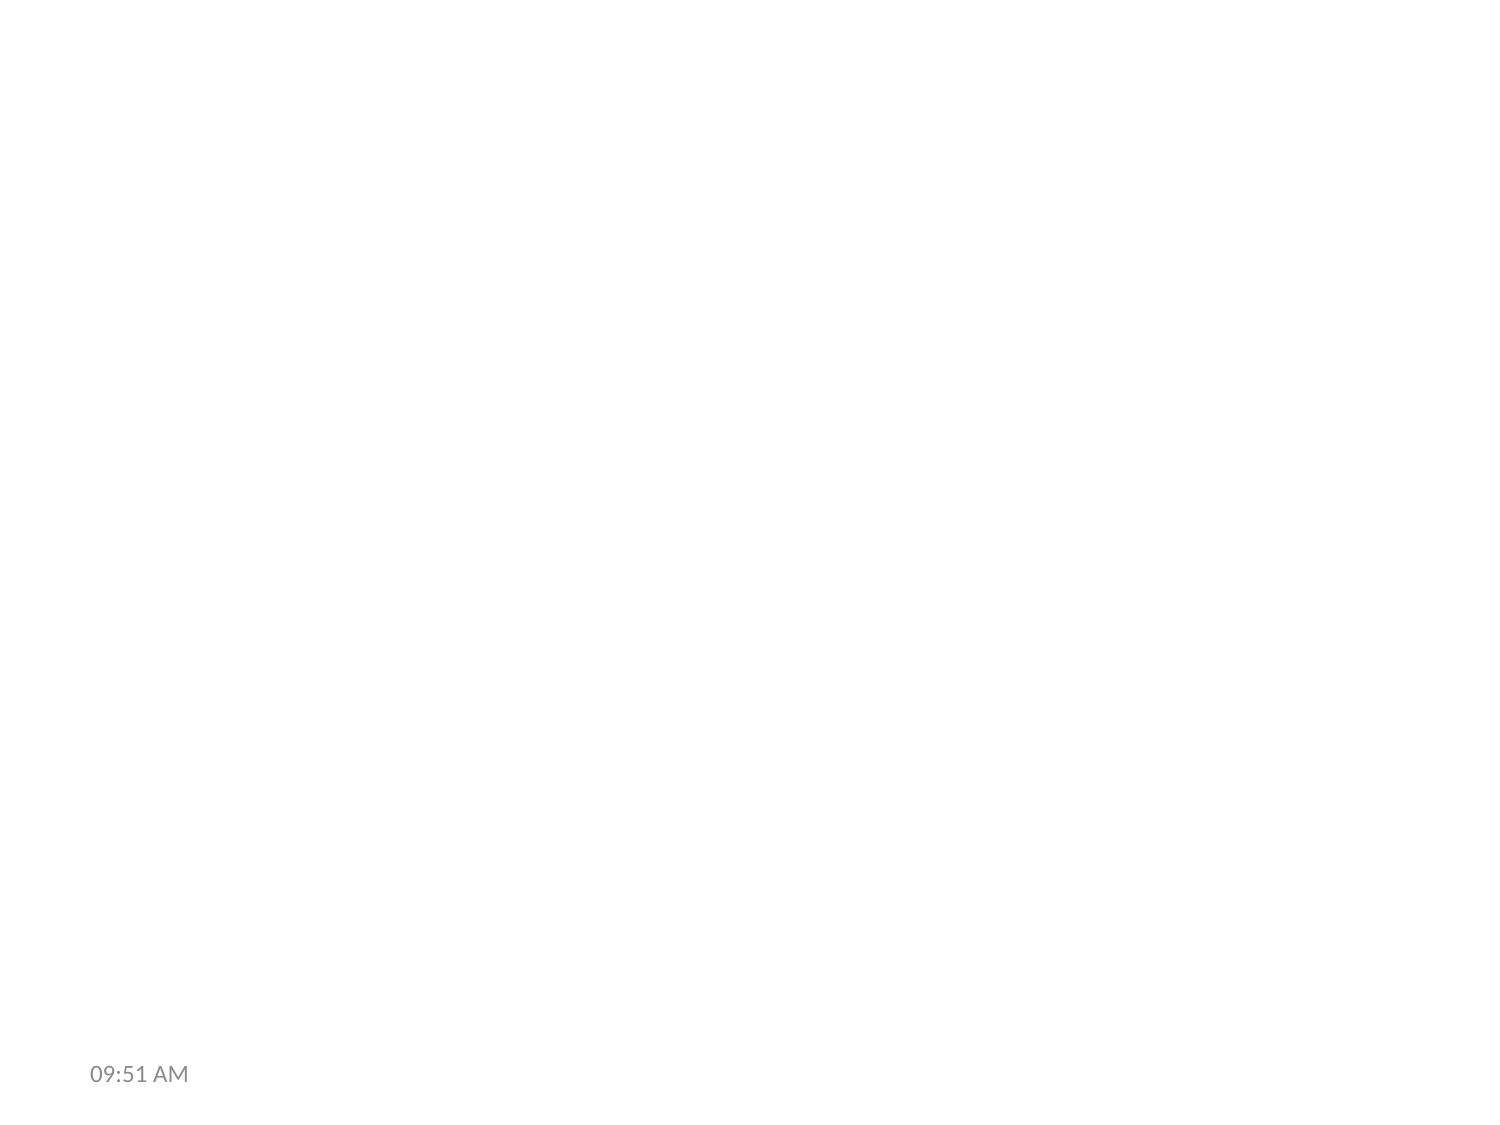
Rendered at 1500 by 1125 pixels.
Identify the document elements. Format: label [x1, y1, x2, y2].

slide_number [75, 1042, 425, 1103]
